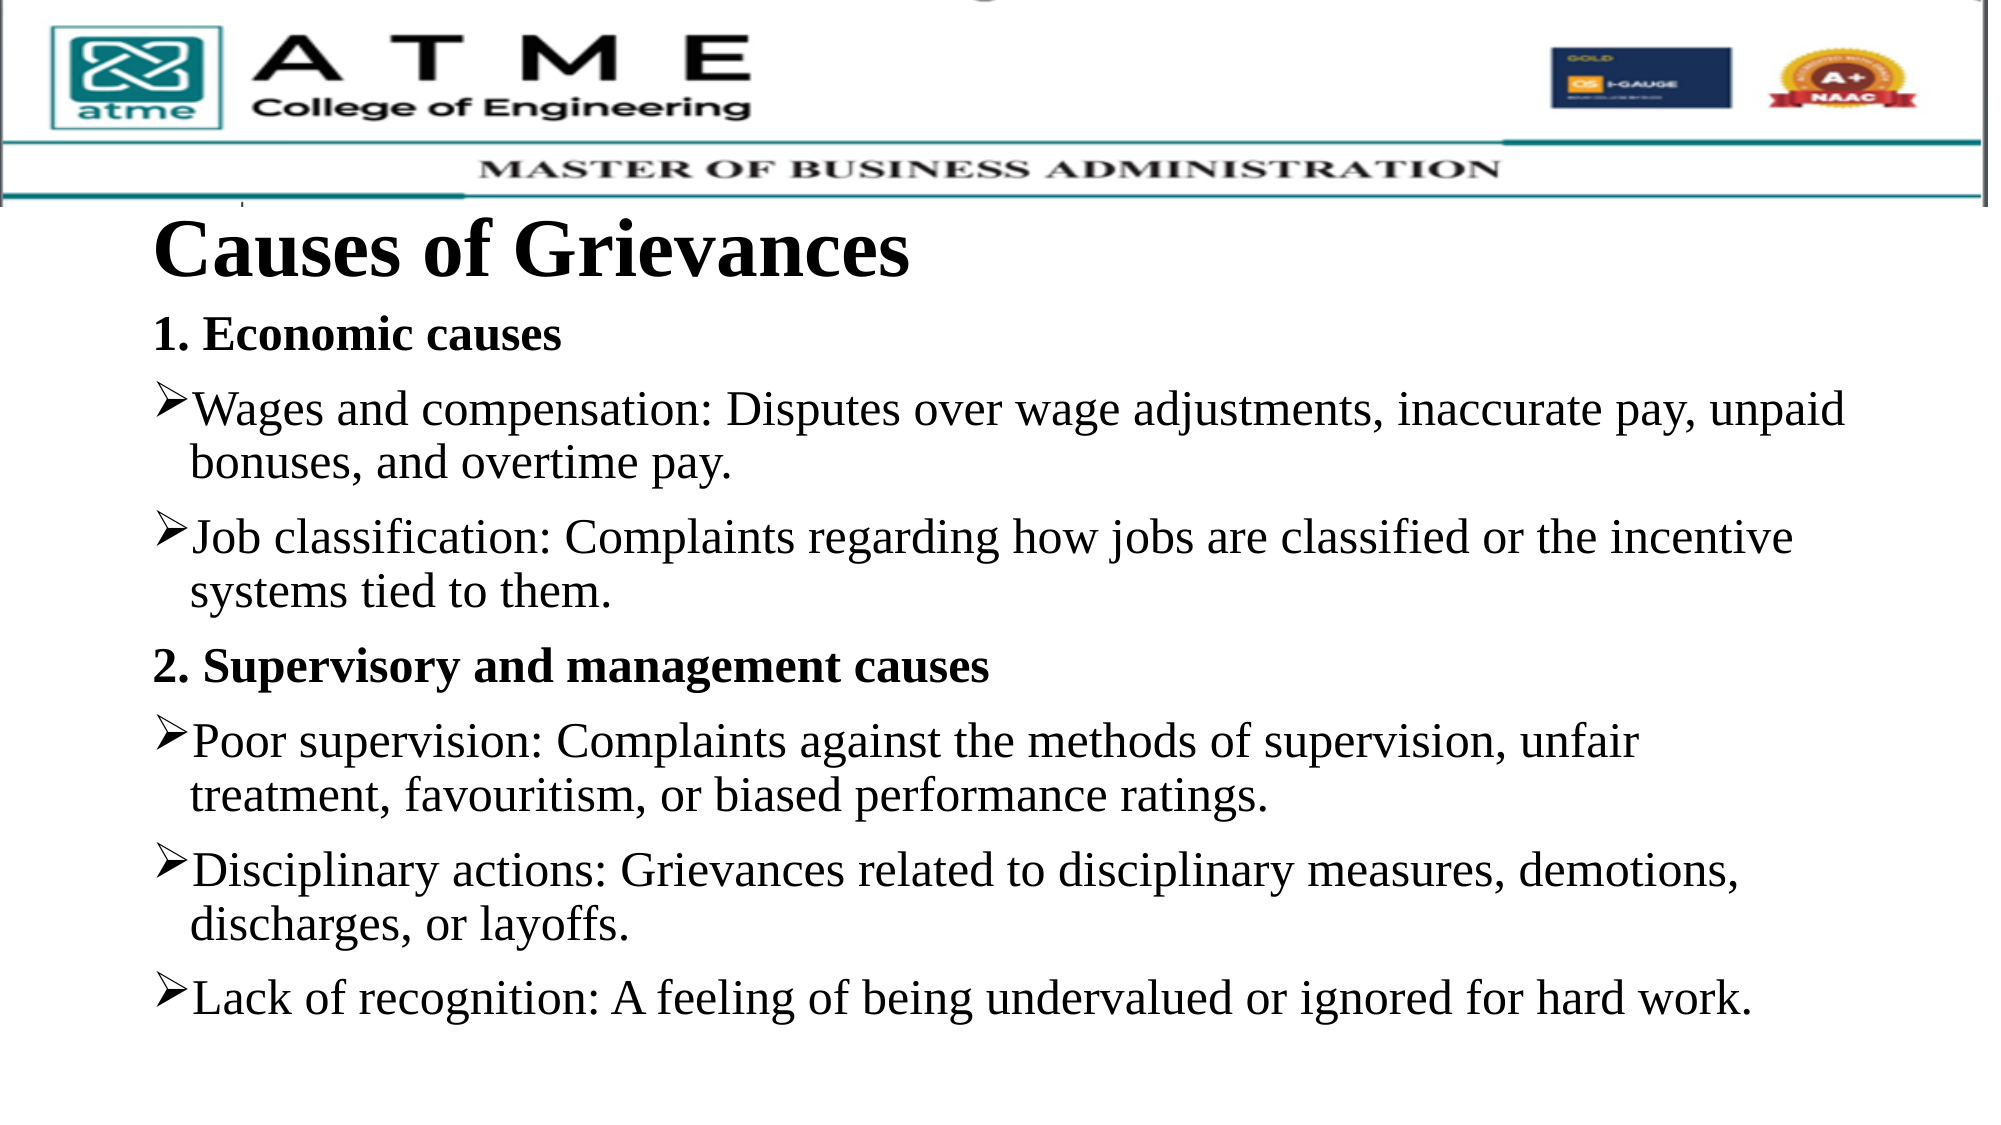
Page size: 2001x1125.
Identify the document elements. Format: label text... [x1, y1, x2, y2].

picture [0, 0, 1988, 207]
title Causes of Grievances [137, 140, 1863, 299]
list 1. Economic causes Wages and compensation: Disputes over wage adjustments, inaccurate pay, unpaid bonuses, and overtime pay. Job classification: Complaints regarding how jobs are classified or the incentive systems tied to them. 2. Supervisory and management causes Poor supervision: Complaints against the methods of supervision, unfair treatment, favouritism, or biased performance ratings. Disciplinary actions: Grievances related to disciplinary measures, demotions, discharges, or layoffs. Lack of recognition: A feeling of being undervalued or ignored for hard work. [137, 299, 1863, 1062]
